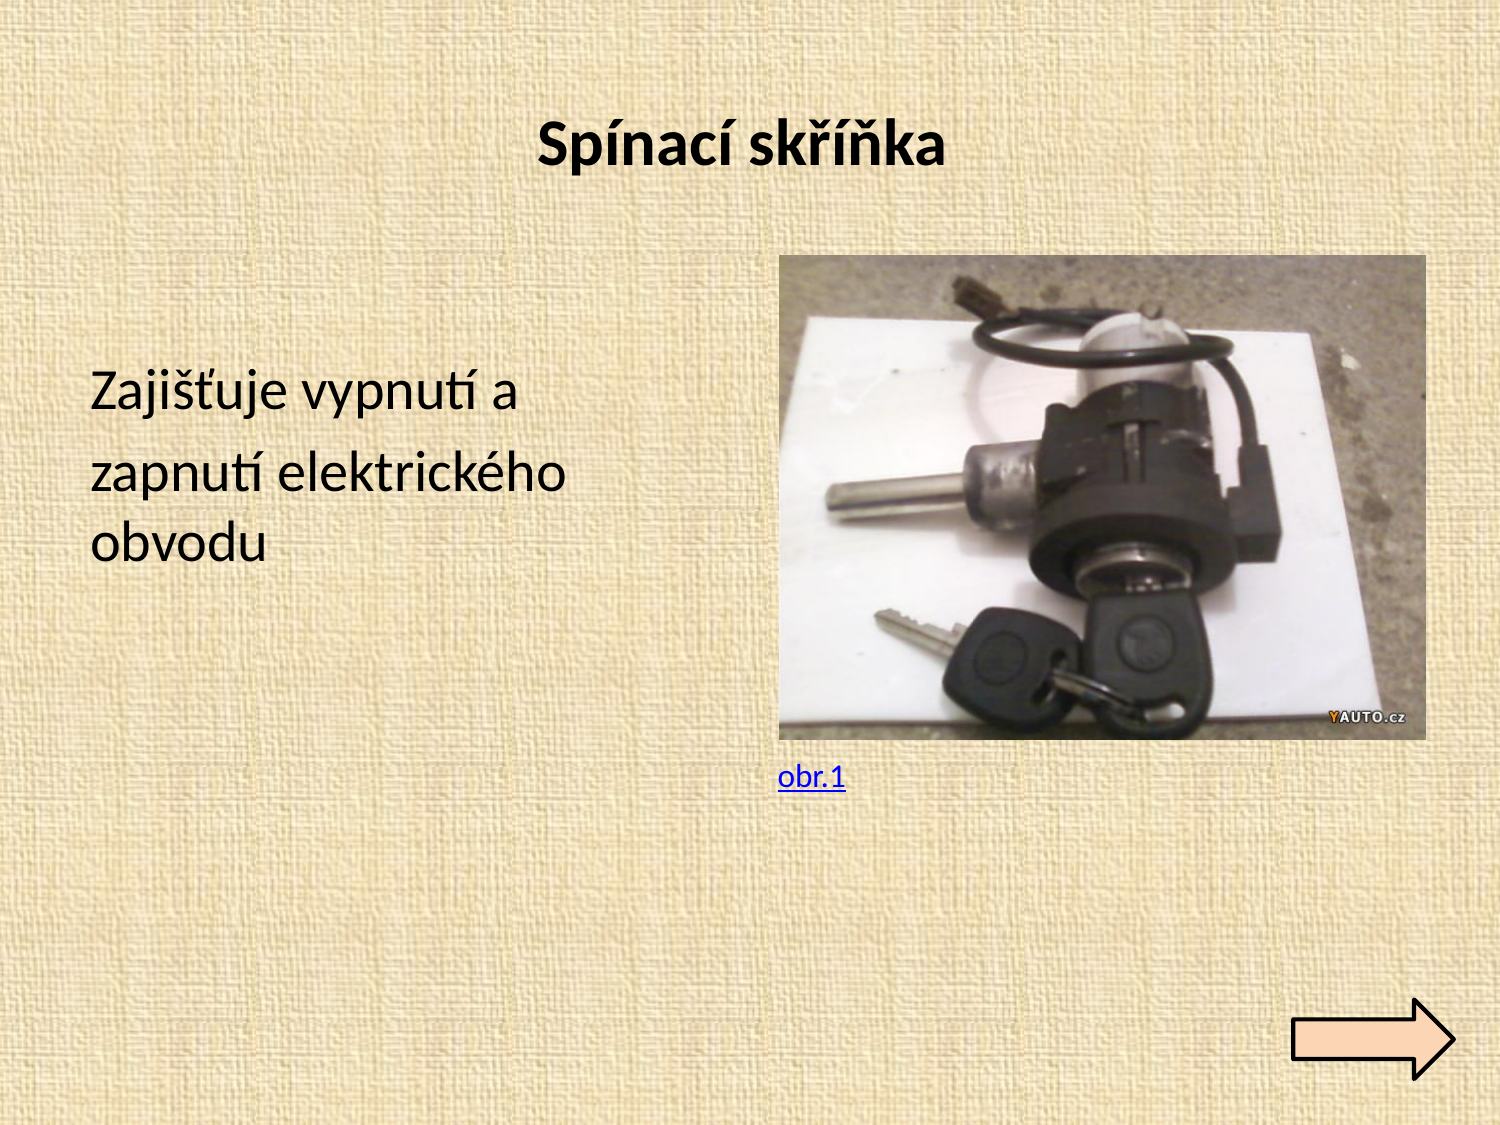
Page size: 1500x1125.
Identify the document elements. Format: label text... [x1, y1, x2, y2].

text_box [1291, 997, 1456, 1081]
list obr.1 [762, 262, 1425, 1005]
picture [779, 255, 1426, 740]
list Zajišťuje vypnutí a zapnutí elektrického obvodu [75, 262, 738, 1005]
title Spínací skříňka [75, 45, 1425, 233]
